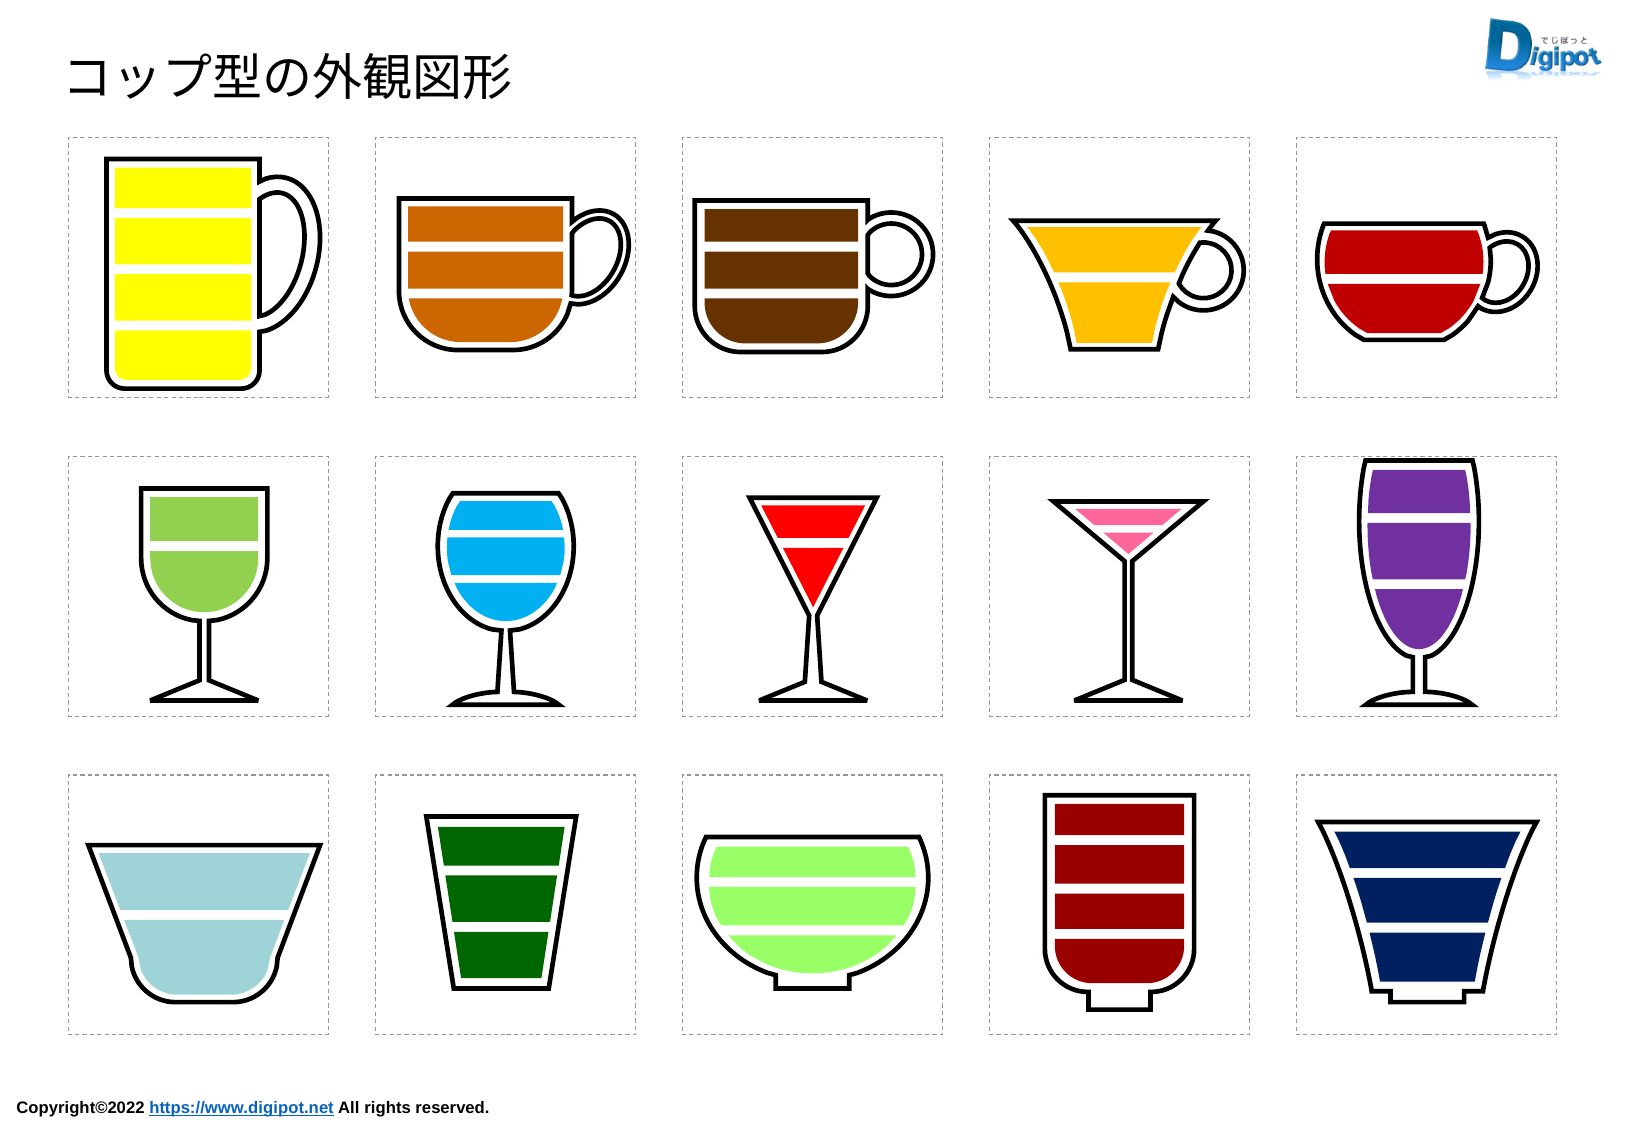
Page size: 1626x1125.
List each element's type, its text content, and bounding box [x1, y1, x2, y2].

picture [1485, 18, 1602, 82]
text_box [1318, 821, 1537, 1003]
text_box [141, 488, 268, 701]
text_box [1044, 795, 1195, 1010]
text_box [88, 845, 320, 1003]
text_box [1053, 501, 1204, 701]
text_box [694, 200, 934, 353]
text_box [1013, 220, 1244, 350]
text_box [426, 816, 577, 989]
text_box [696, 836, 929, 989]
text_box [106, 158, 321, 389]
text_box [398, 198, 629, 350]
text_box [1317, 223, 1538, 340]
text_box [749, 497, 877, 701]
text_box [1359, 460, 1479, 705]
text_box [437, 493, 574, 705]
text_box コップ型の外観図形 [47, 38, 528, 113]
